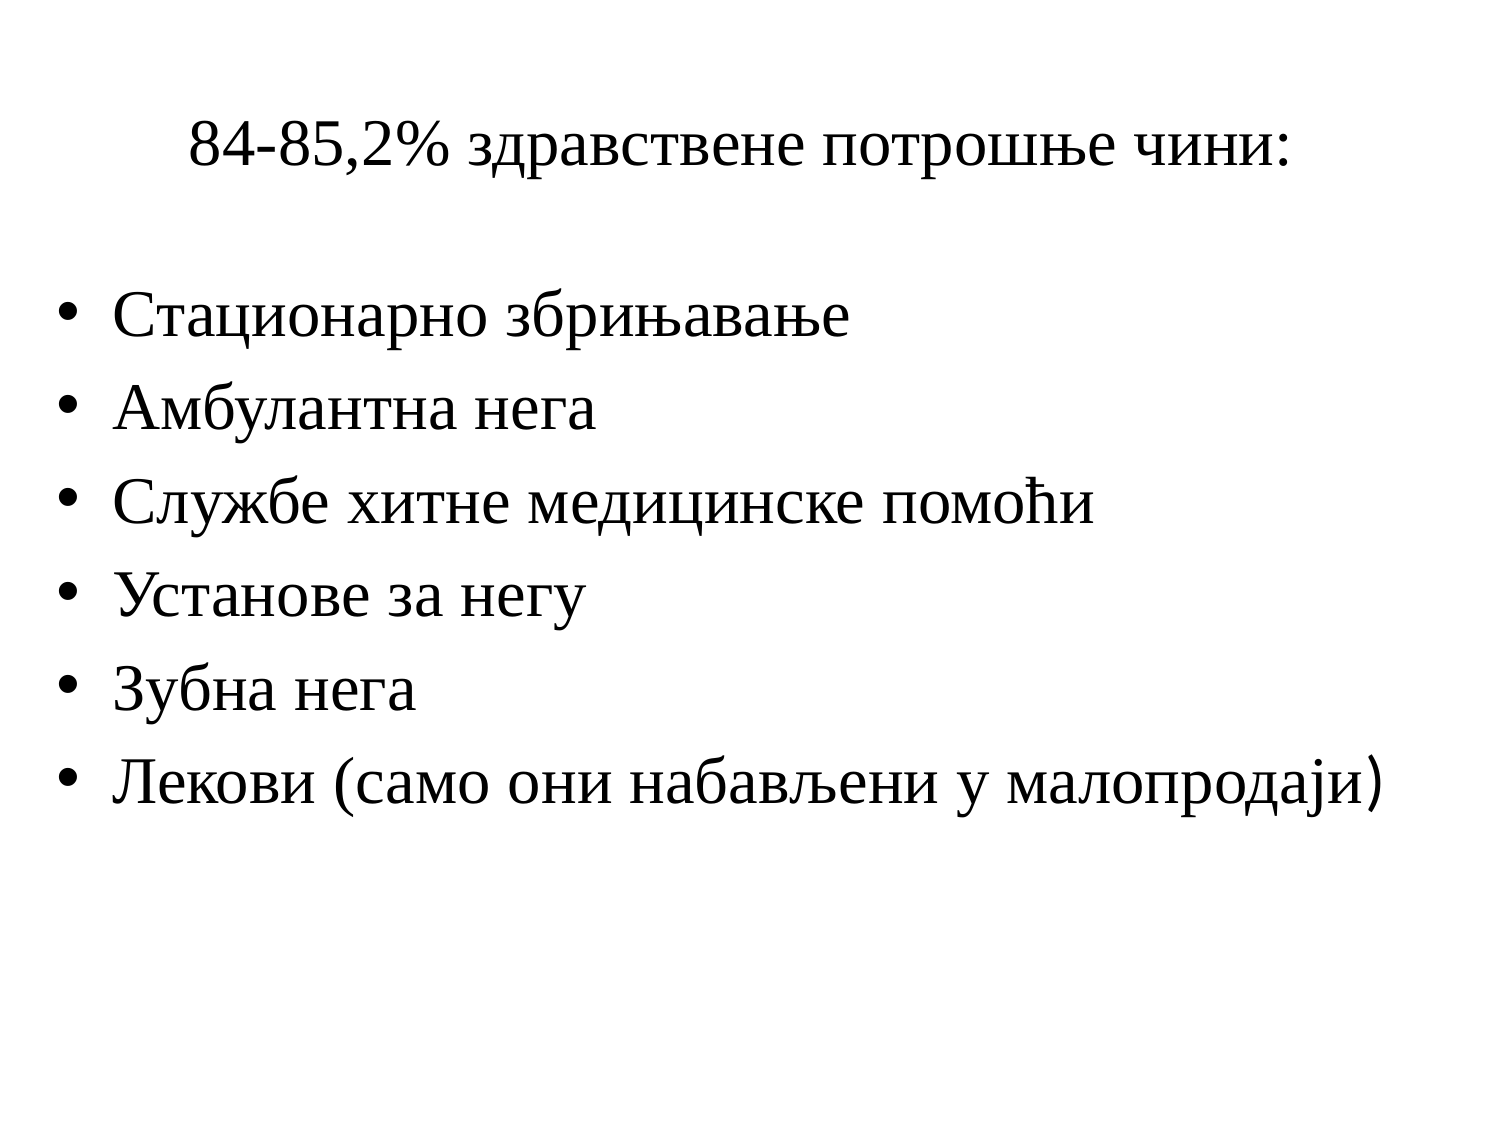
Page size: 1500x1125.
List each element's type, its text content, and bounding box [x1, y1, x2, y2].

list Стационарно збрињавање Амбулантна нега Службе хитне медицинске помоћи Установе за негу Зубна нега Лекови (само они набављени у малопродаји) [41, 262, 1425, 1005]
title 84-85,2% здравствене потрошње чини: [75, 45, 1425, 233]
